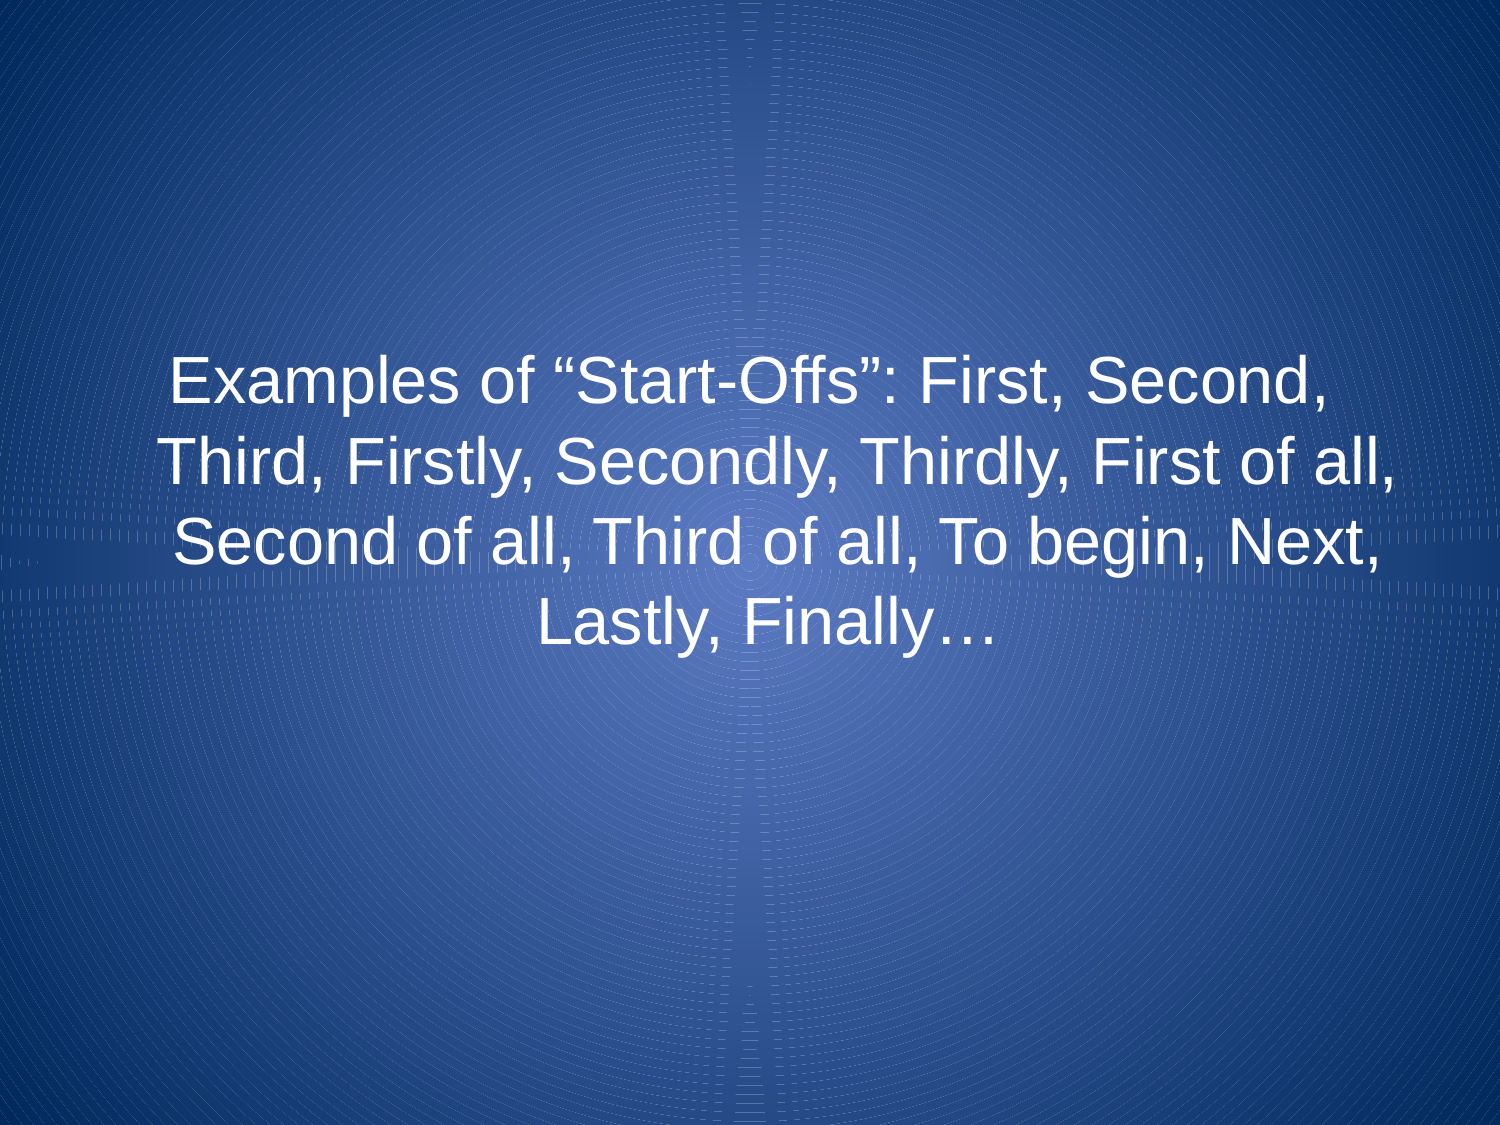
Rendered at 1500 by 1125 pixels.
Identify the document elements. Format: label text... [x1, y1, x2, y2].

list Examples of “Start-Offs”: First, Second, Third, Firstly, Secondly, Thirdly, First of all, Second of all, Third of all, To begin, Next, Lastly, Finally… [75, 142, 1425, 1005]
